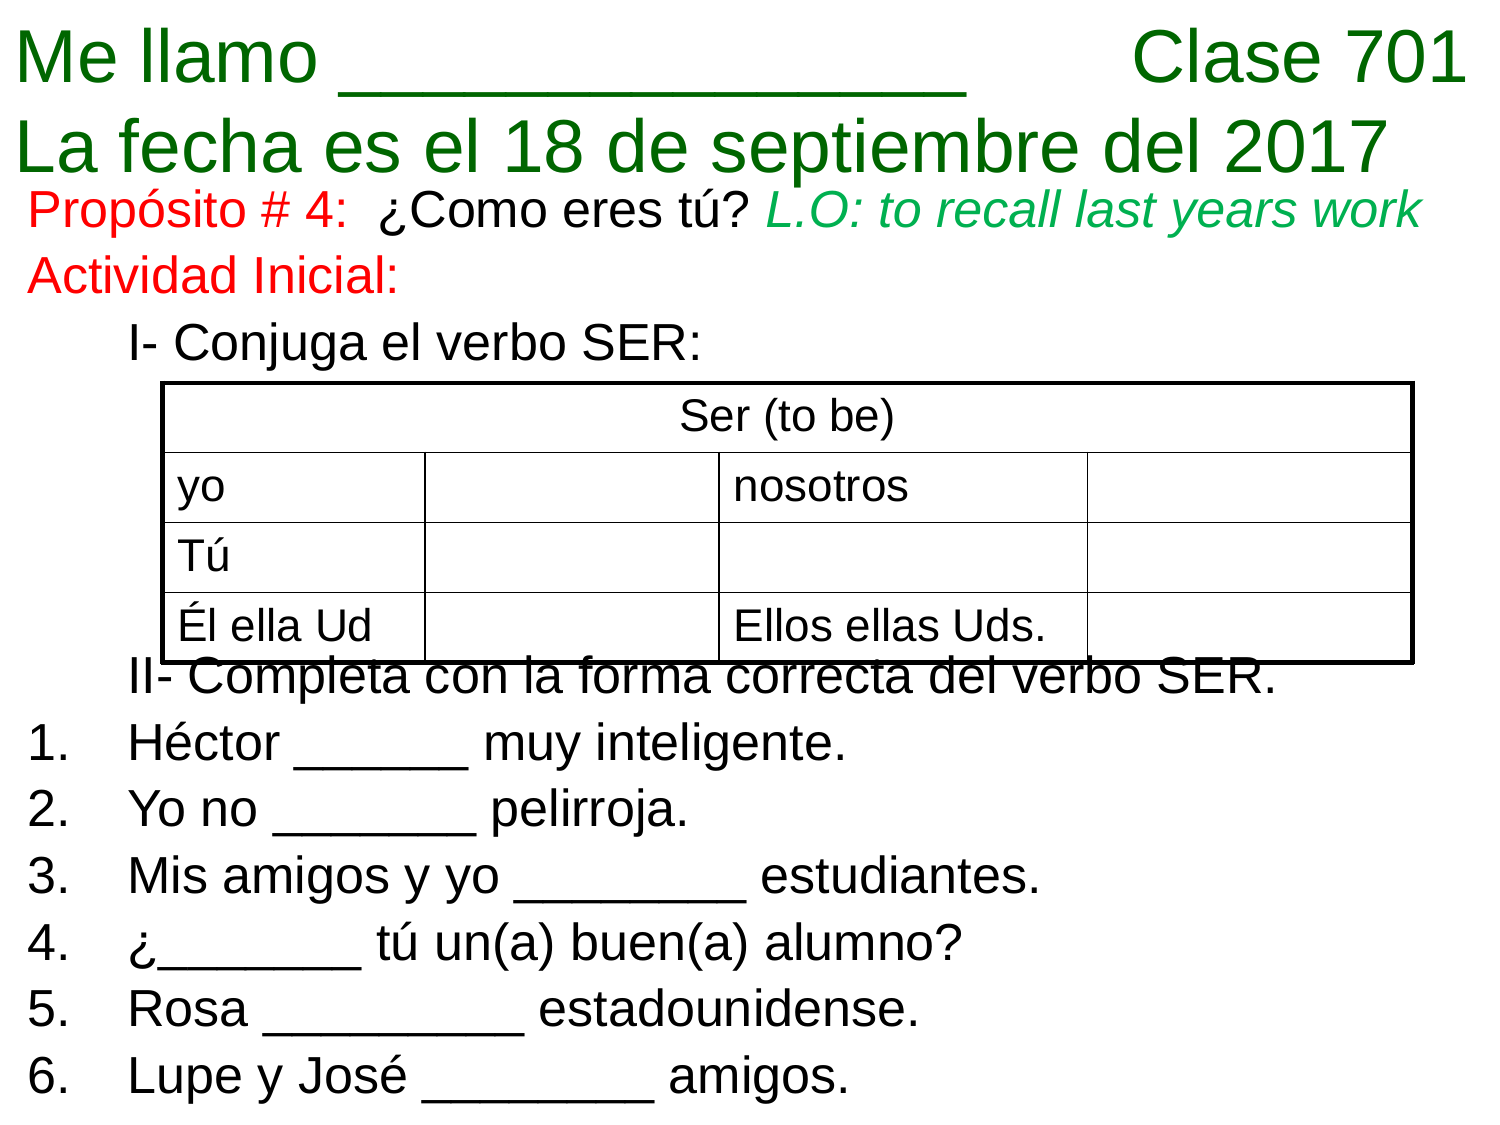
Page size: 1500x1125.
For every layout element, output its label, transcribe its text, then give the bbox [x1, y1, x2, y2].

table_cell yo [165, 453, 424, 522]
table_cell Tú [165, 523, 424, 592]
table_cell [1088, 523, 1410, 592]
table_header Ser (to be) [165, 385, 1410, 452]
table_cell Él ella Ud [165, 593, 424, 660]
table_cell [1088, 453, 1410, 522]
table_cell [426, 453, 718, 522]
table_cell [720, 523, 1087, 592]
table_cell nosotros [720, 453, 1087, 522]
table_cell [426, 593, 718, 660]
table_cell [426, 523, 718, 592]
table_cell [1088, 593, 1410, 660]
table_cell Ellos ellas Uds. [720, 593, 1087, 660]
text_box Me llamo _______________ Clase 701 La fecha es el 18 de septiembre del 2017 [0, 0, 1500, 188]
text_box Propósito # 4: ¿Como eres tú? L.O: to recall last years work Actividad Inicial: I- Conjuga el verbo SER: II- Completa con la forma correcta del verbo SER. Héctor ______ muy inteligente. Yo no _______ pelirroja. Mis amigos y yo ________ estudiantes. ¿_______ tú un(a) buen(a) alumno? Rosa _________ estadounidense. Lupe y José ________ amigos. [12, 174, 1500, 1125]
